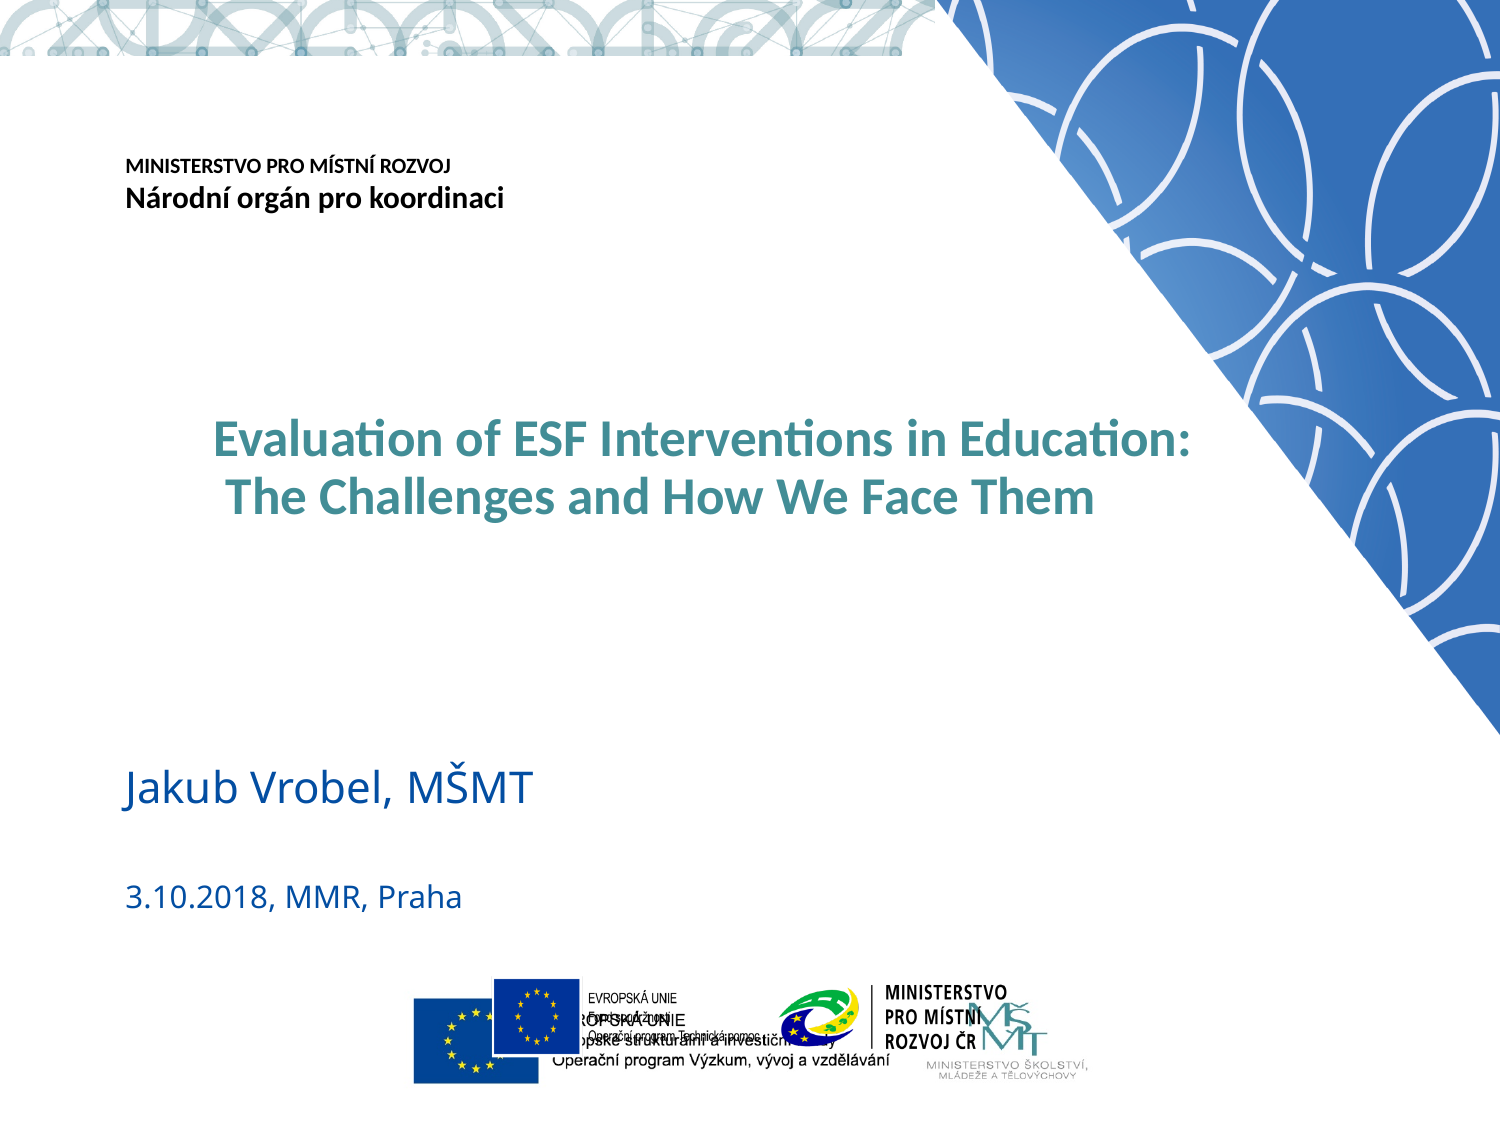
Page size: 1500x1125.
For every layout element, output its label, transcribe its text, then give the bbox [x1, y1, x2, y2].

picture [0, 0, 1500, 736]
title Evaluation of ESF Interventions in Education: The Challenges and How We Face Them [110, 346, 1461, 534]
subtitle Jakub Vrobel, MŠMT [110, 758, 1161, 840]
picture [371, 954, 1129, 1125]
list 3.10.2018, MMR, Praha [110, 873, 678, 932]
